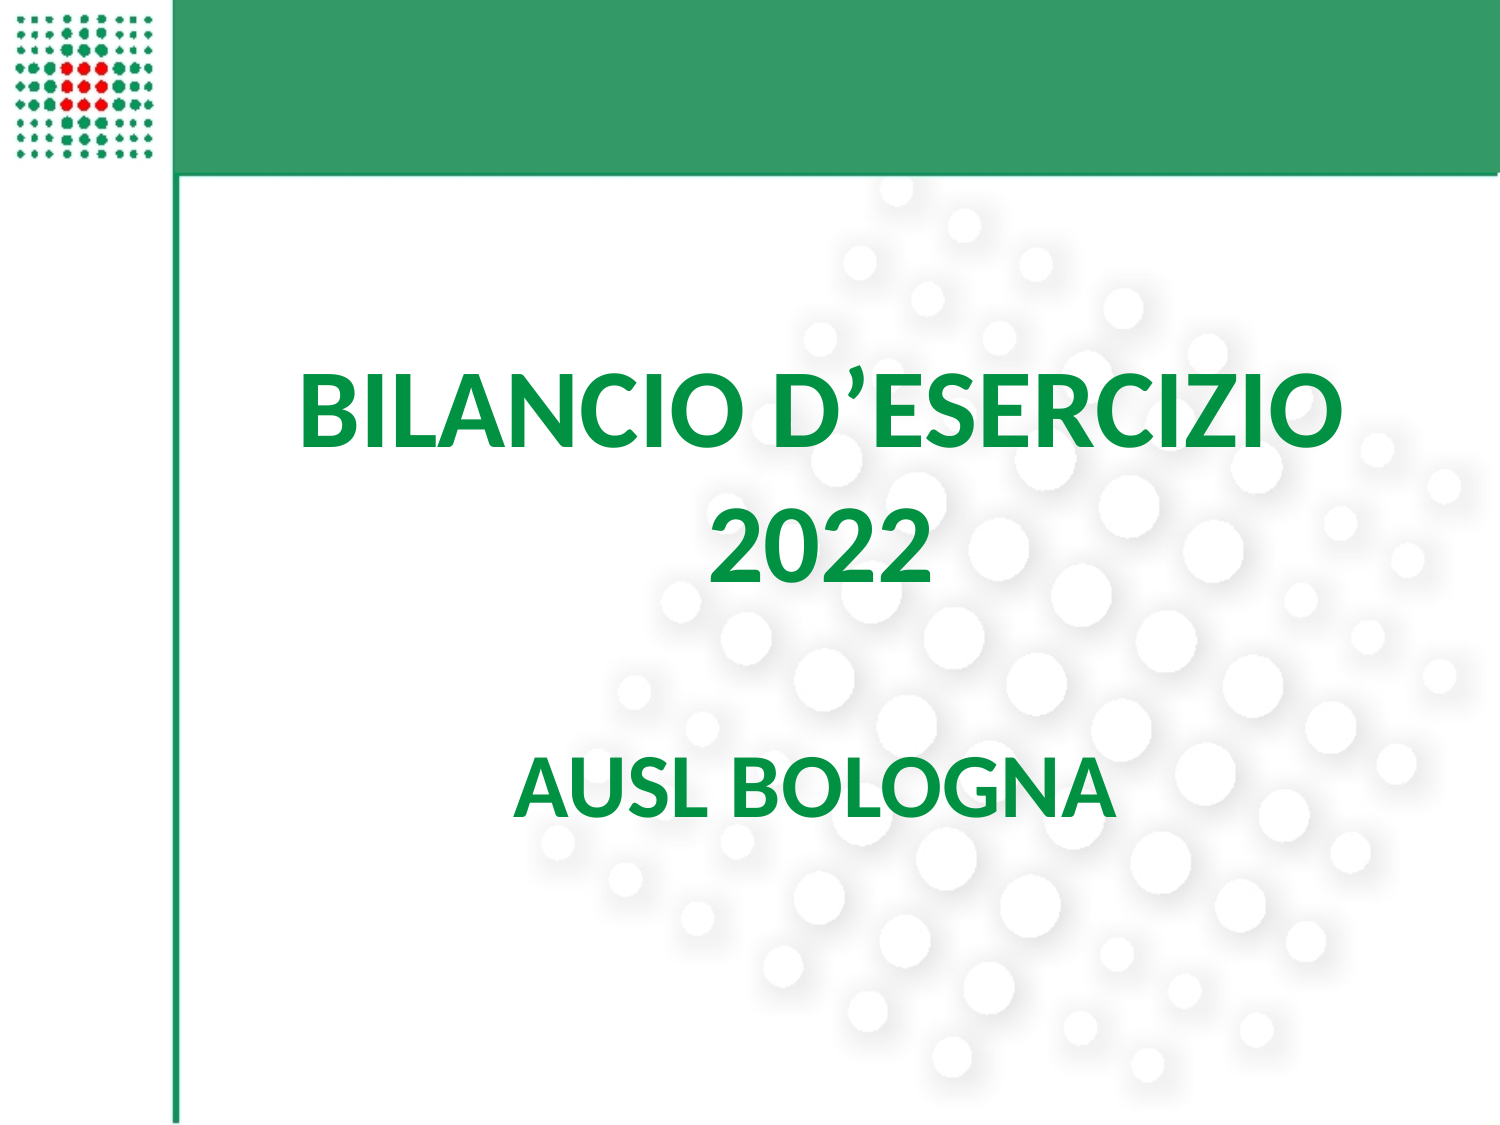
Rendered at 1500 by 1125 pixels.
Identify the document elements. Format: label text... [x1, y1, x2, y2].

subtitle AUSL BOLOGNA [290, 637, 1341, 925]
title BILANCIO D’ESERCIZIO 2022 [183, 349, 1459, 591]
picture [0, 0, 1500, 1125]
